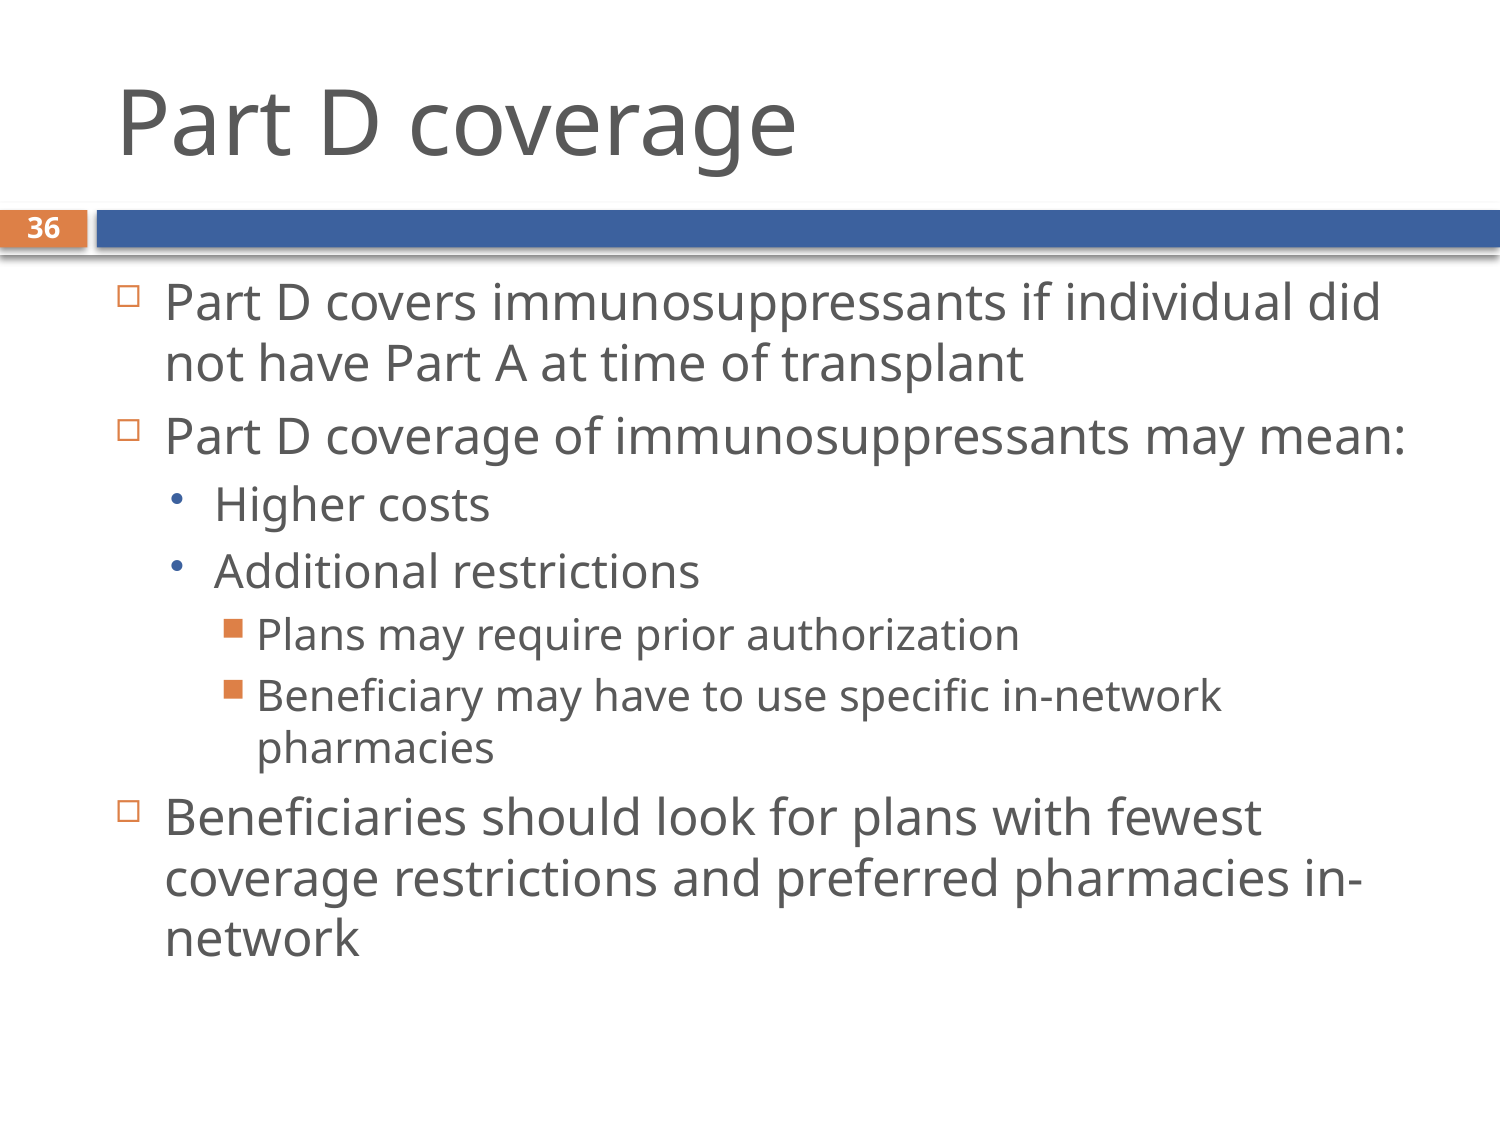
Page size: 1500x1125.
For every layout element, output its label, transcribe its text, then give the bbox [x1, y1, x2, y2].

slide_number 36 [0, 208, 88, 249]
list Part D covers immunosuppressants if individual did not have Part A at time of transplant Part D coverage of immunosuppressants may mean: Higher costs Additional restrictions Plans may require prior authorization Beneficiary may have to use specific in-network pharmacies Beneficiaries should look for plans with fewest coverage restrictions and preferred pharmacies in-network [100, 262, 1438, 1000]
title Part D coverage [100, 37, 1438, 200]
